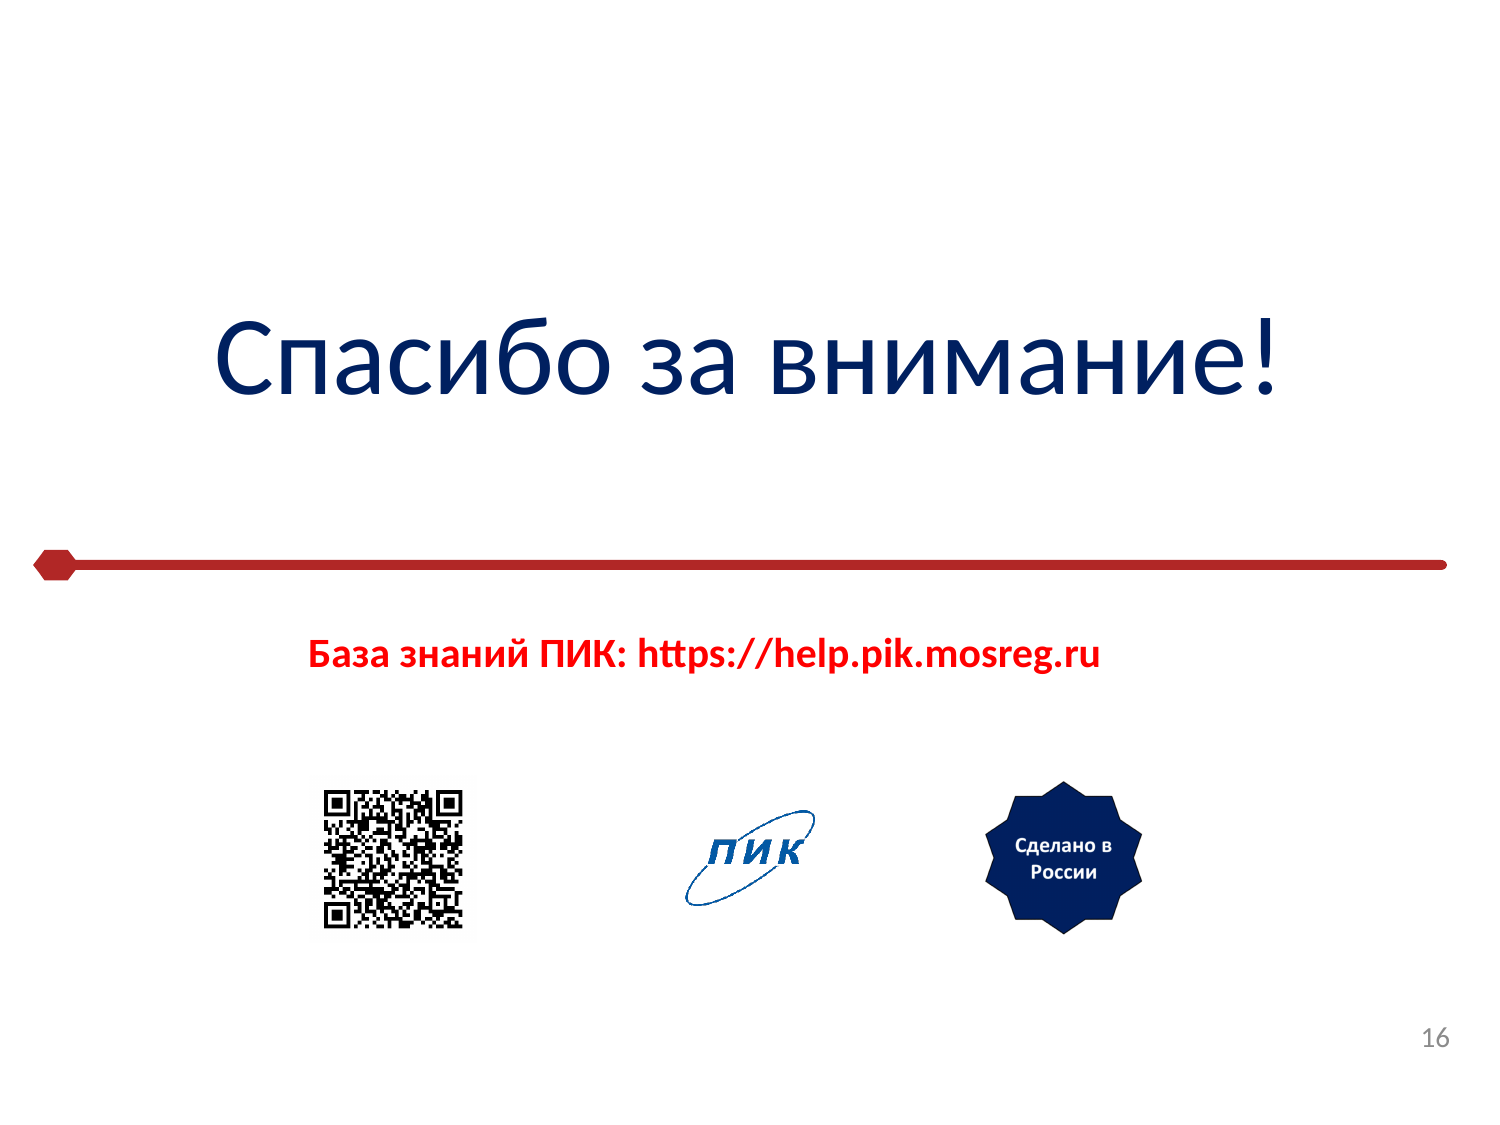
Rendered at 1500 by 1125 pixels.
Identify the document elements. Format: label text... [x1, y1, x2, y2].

text_box Спасибо за внимание! [99, 274, 1401, 425]
picture [956, 750, 1171, 965]
picture [309, 775, 477, 943]
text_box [33, 549, 1447, 581]
picture [685, 809, 815, 906]
slide_number 16 [1127, 1005, 1466, 1066]
text_box База знаний ПИК: https://help.pik.mosreg.ru [293, 618, 1265, 684]
